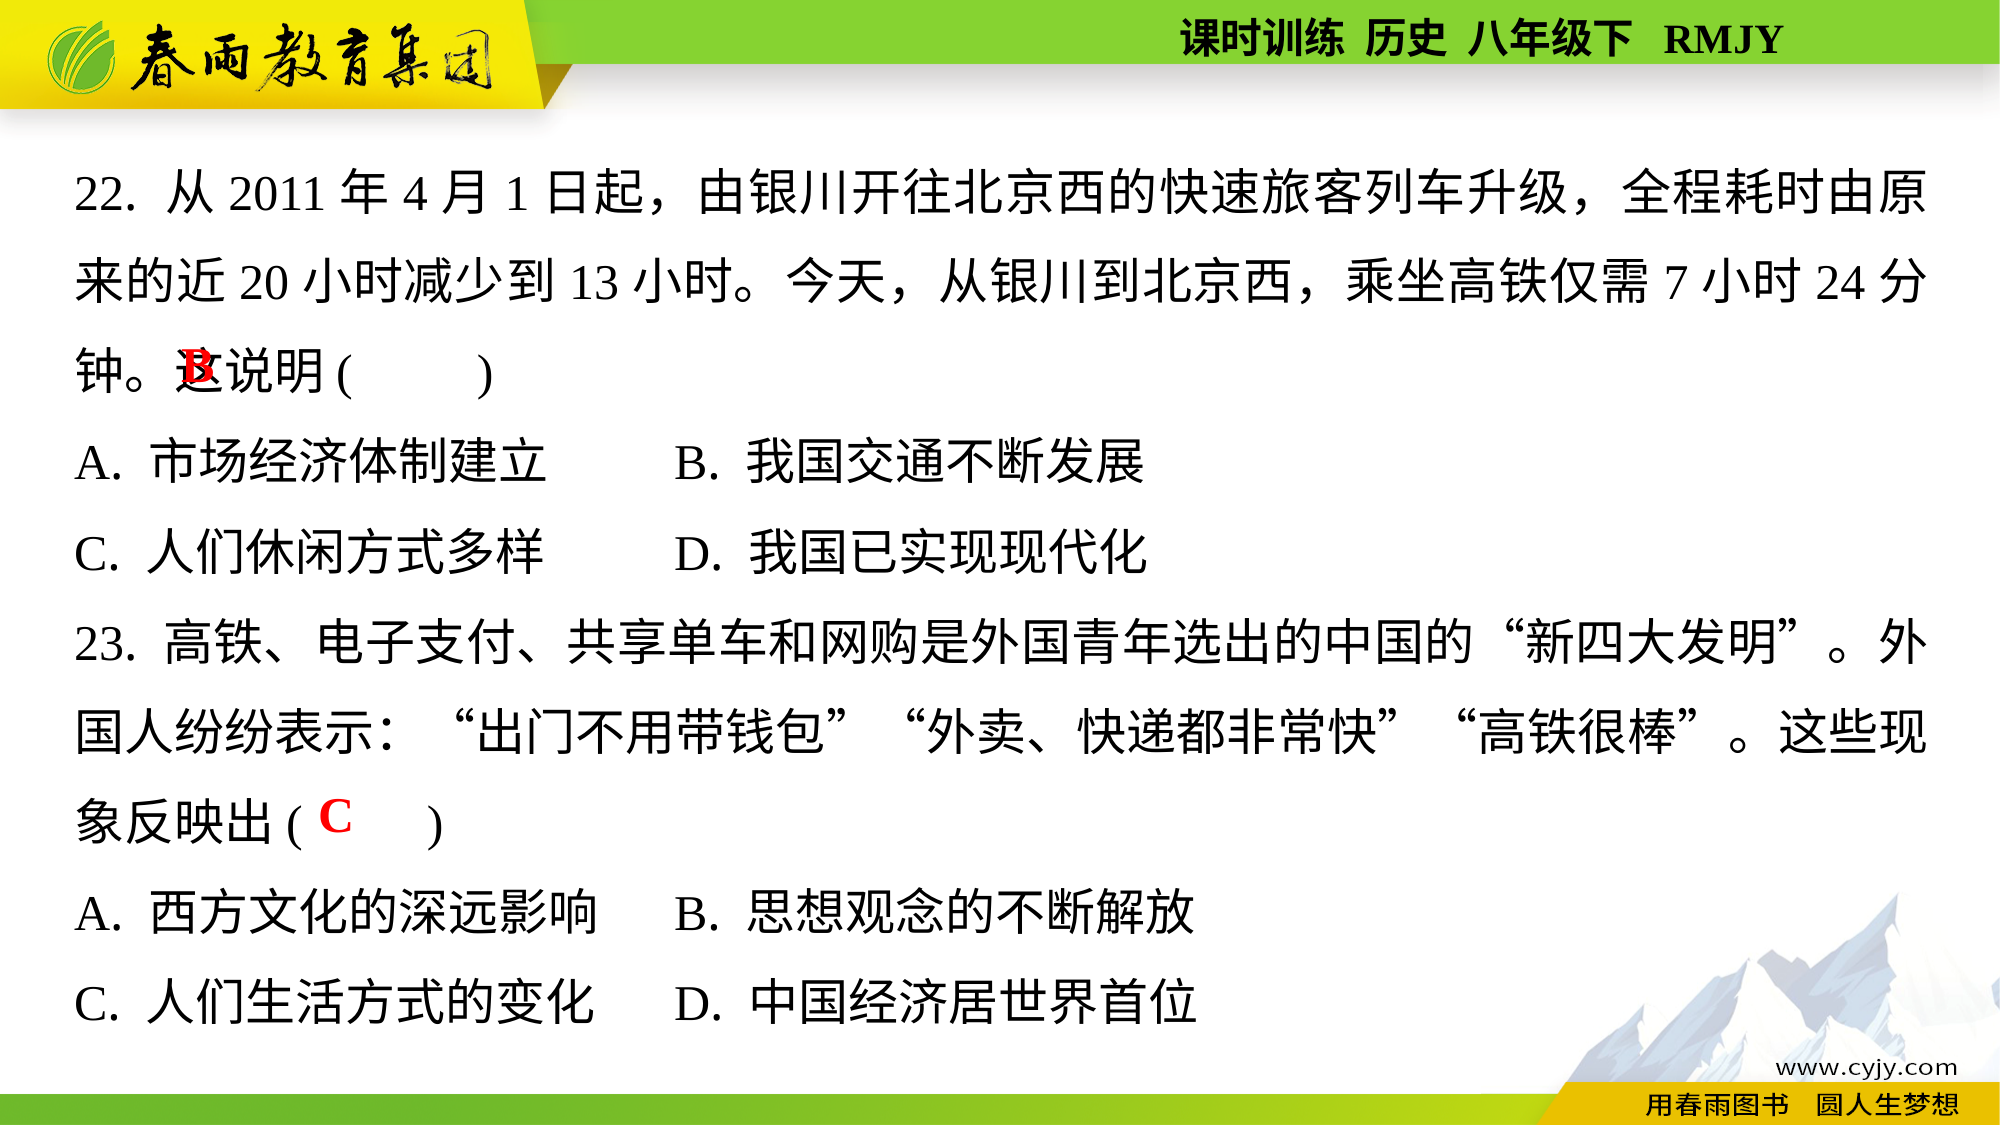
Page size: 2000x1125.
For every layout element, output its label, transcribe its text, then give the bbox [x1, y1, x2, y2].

text_box B [166, 324, 230, 400]
text_box C [303, 775, 370, 850]
list 22. 从2011年4月1日起，由银川开往北京西的快速旅客列车升级，全程耗时由原来的近20小时减少到13小时。今天，从银川到北京西，乘坐高铁仅需7小时24分钟。这说明( ) A. 市场经济体制建立 B. 我国交通不断发展 C. 人们休闲方式多样 D. 我国已实现现代化 23. 高铁、电子支付、共享单车和网购是外国青年选出的中国的“新四大发明”。外国人纷纷表示：“出门不用带钱包”“外卖、快递都非常快”“高铁很棒”。这些现象反映出( ) A. 西方文化的深远影响 B. 思想观念的不断解放 C. 人们生活方式的变化 D. 中国经济居世界首位 [59, 122, 1944, 1047]
picture [0, 0, 2000, 1125]
